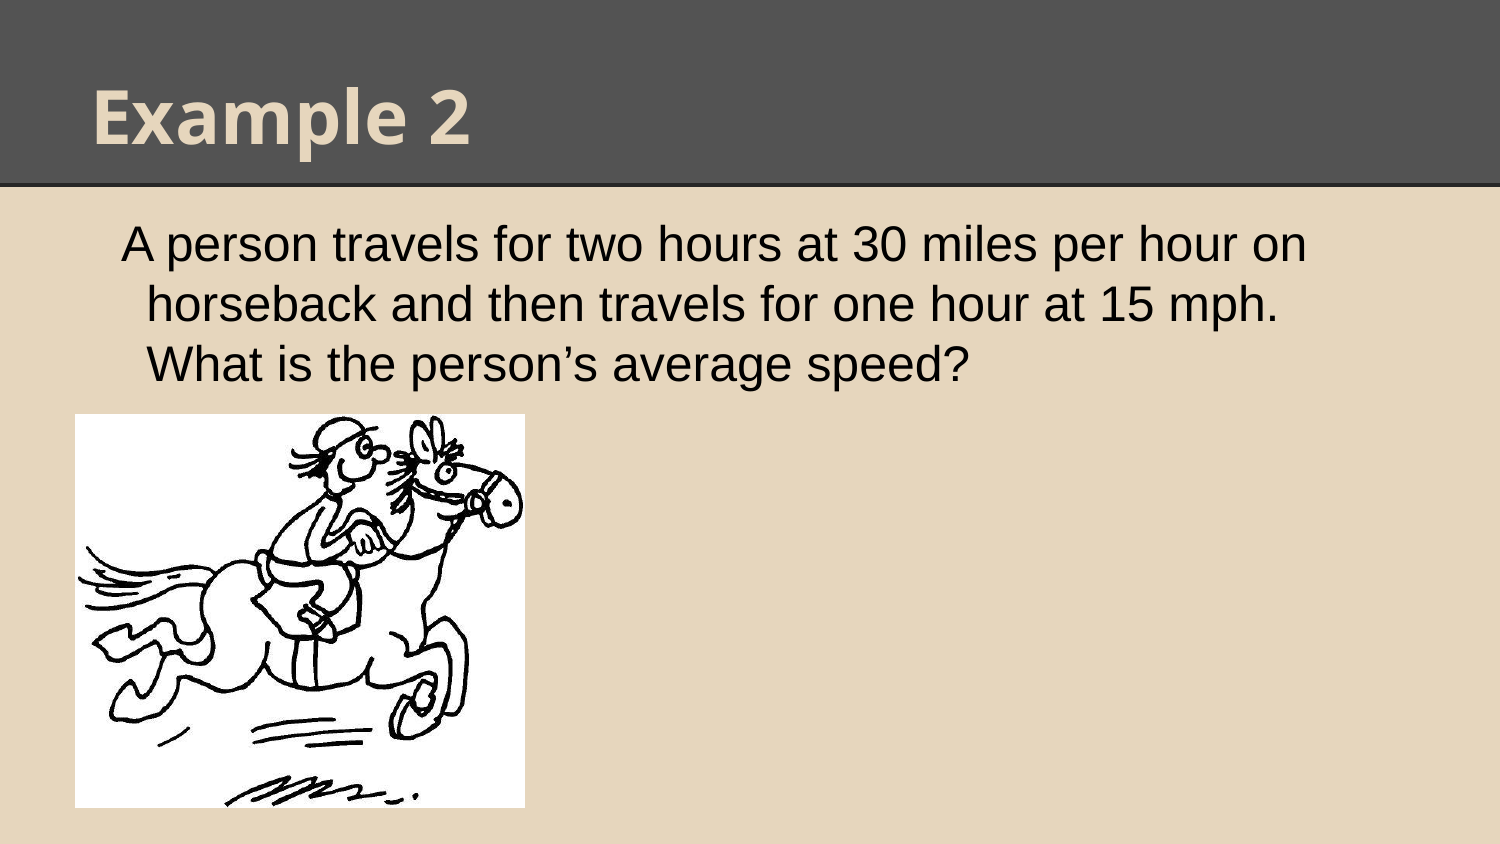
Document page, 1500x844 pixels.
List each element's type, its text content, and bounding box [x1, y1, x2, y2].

title Example 2 [75, 33, 1425, 175]
picture [74, 414, 526, 809]
list A person travels for two hours at 30 miles per hour on horseback and then travels for one hour at 15 mph. What is the person’s average speed? [75, 196, 1425, 415]
